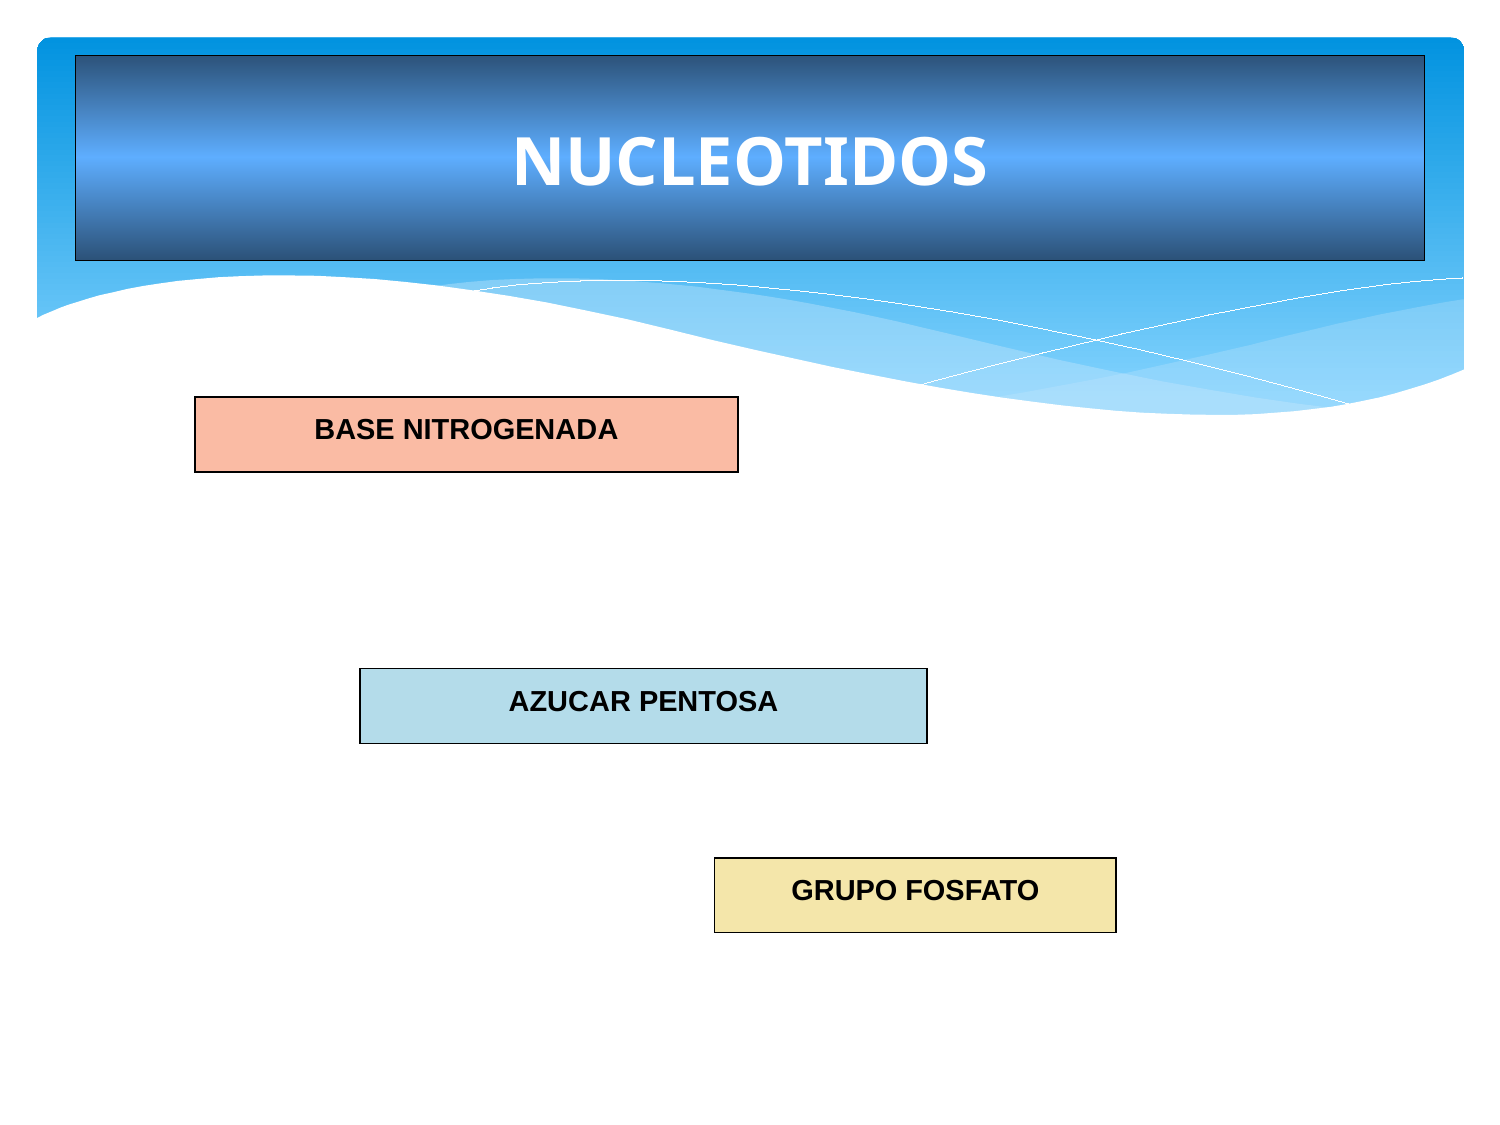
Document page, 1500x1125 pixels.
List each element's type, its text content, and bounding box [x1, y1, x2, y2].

text_box AZUCAR PENTOSA [360, 668, 928, 744]
text_box BASE NITROGENADA [194, 397, 739, 472]
title NUCLEOTIDOS [75, 55, 1425, 261]
text_box GRUPO FOSFATO [714, 857, 1117, 933]
